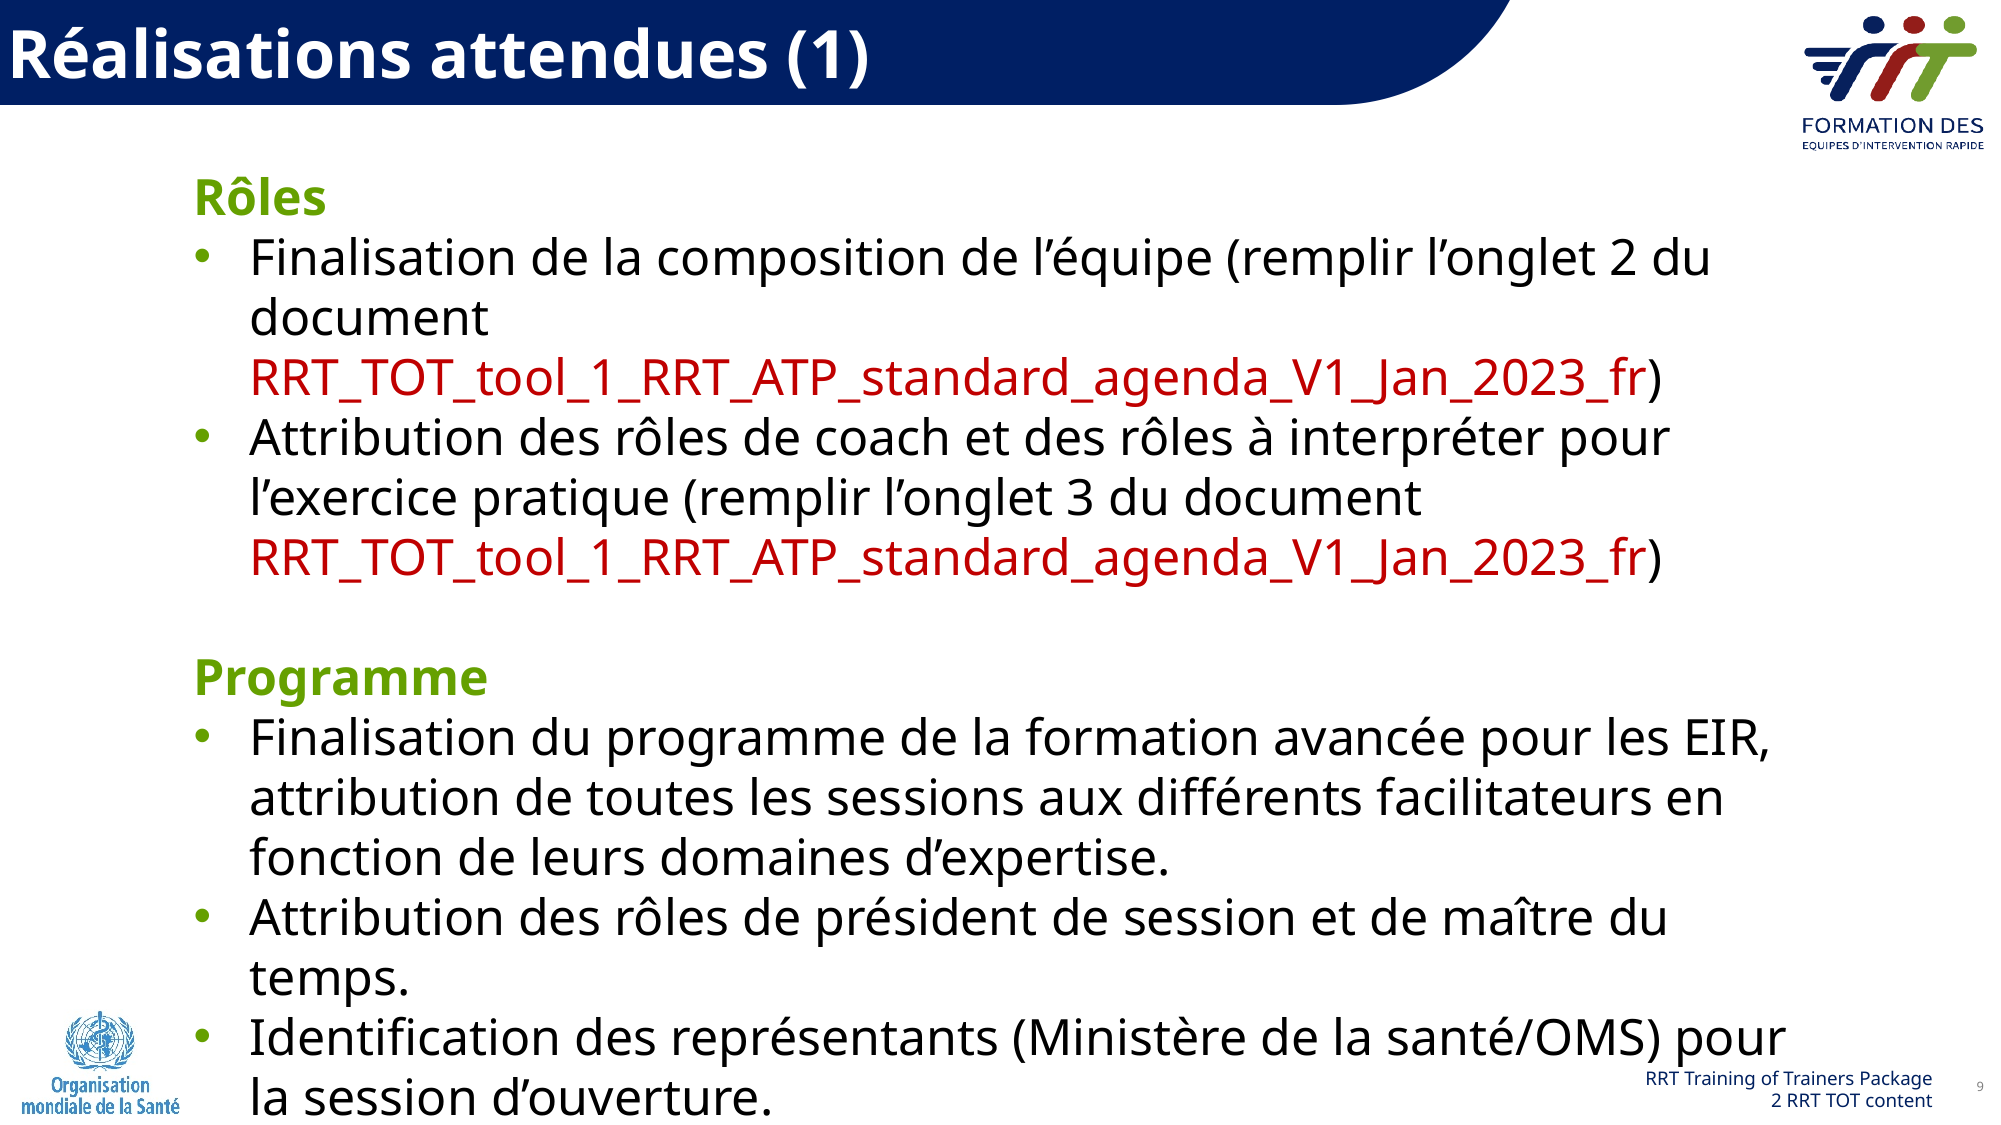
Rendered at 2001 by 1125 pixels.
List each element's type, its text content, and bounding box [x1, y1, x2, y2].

picture [0, 0, 1533, 105]
picture [20, 1009, 180, 1115]
picture [1802, 15, 1984, 151]
title Réalisations attendues (1) [0, 3, 1385, 111]
list Rôles Finalisation de la composition de l’équipe (remplir l’onglet 2 du document RRT_TOT_tool_1_RRT_ATP_standard_agenda_V1_Jan_2023_fr) Attribution des rôles de coach et des rôles à interpréter pour l’exercice pratique (remplir l’onglet 3 du document RRT_TOT_tool_1_RRT_ATP_standard_agenda_V1_Jan_2023_fr) Programme Finalisation du programme de la formation avancée pour les EIR, attribution de toutes les sessions aux différents facilitateurs en fonction de leurs domaines d’expertise. Attribution des rôles de président de session et de maître du temps. Identification des représentants (Ministère de la santé/OMS) pour la session d’ouverture. [185, 157, 1832, 1125]
